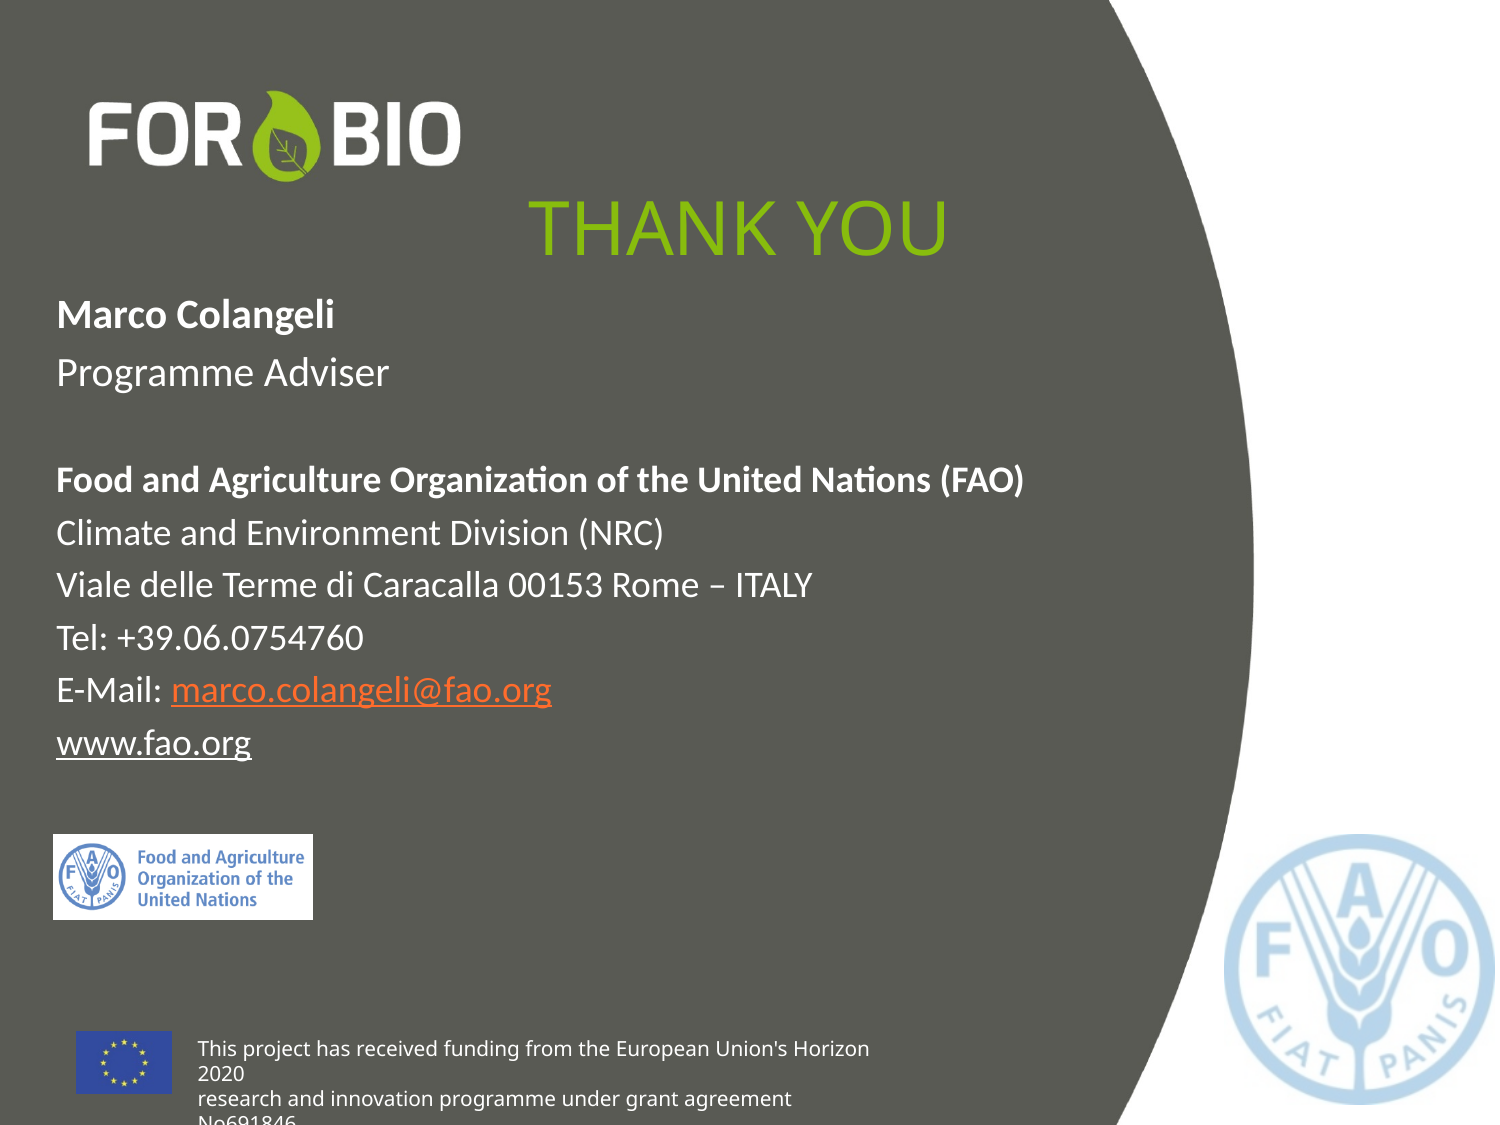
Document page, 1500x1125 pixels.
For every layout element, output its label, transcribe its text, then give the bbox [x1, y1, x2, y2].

picture [240, 1117, 246, 1125]
subtitle Marco Colangeli Programme Adviser Food and Agriculture Organization of the United Nations (FAO) Climate and Environment Division (NRC) Viale delle Terme di Caracalla 00153 Rome – ITALY Tel: +39.06.0754760 E-Mail: marco.colangeli@fao.org www.fao.org [41, 278, 1188, 1012]
picture [0, 0, 1495, 1125]
title THANK YOU [513, 172, 1264, 315]
